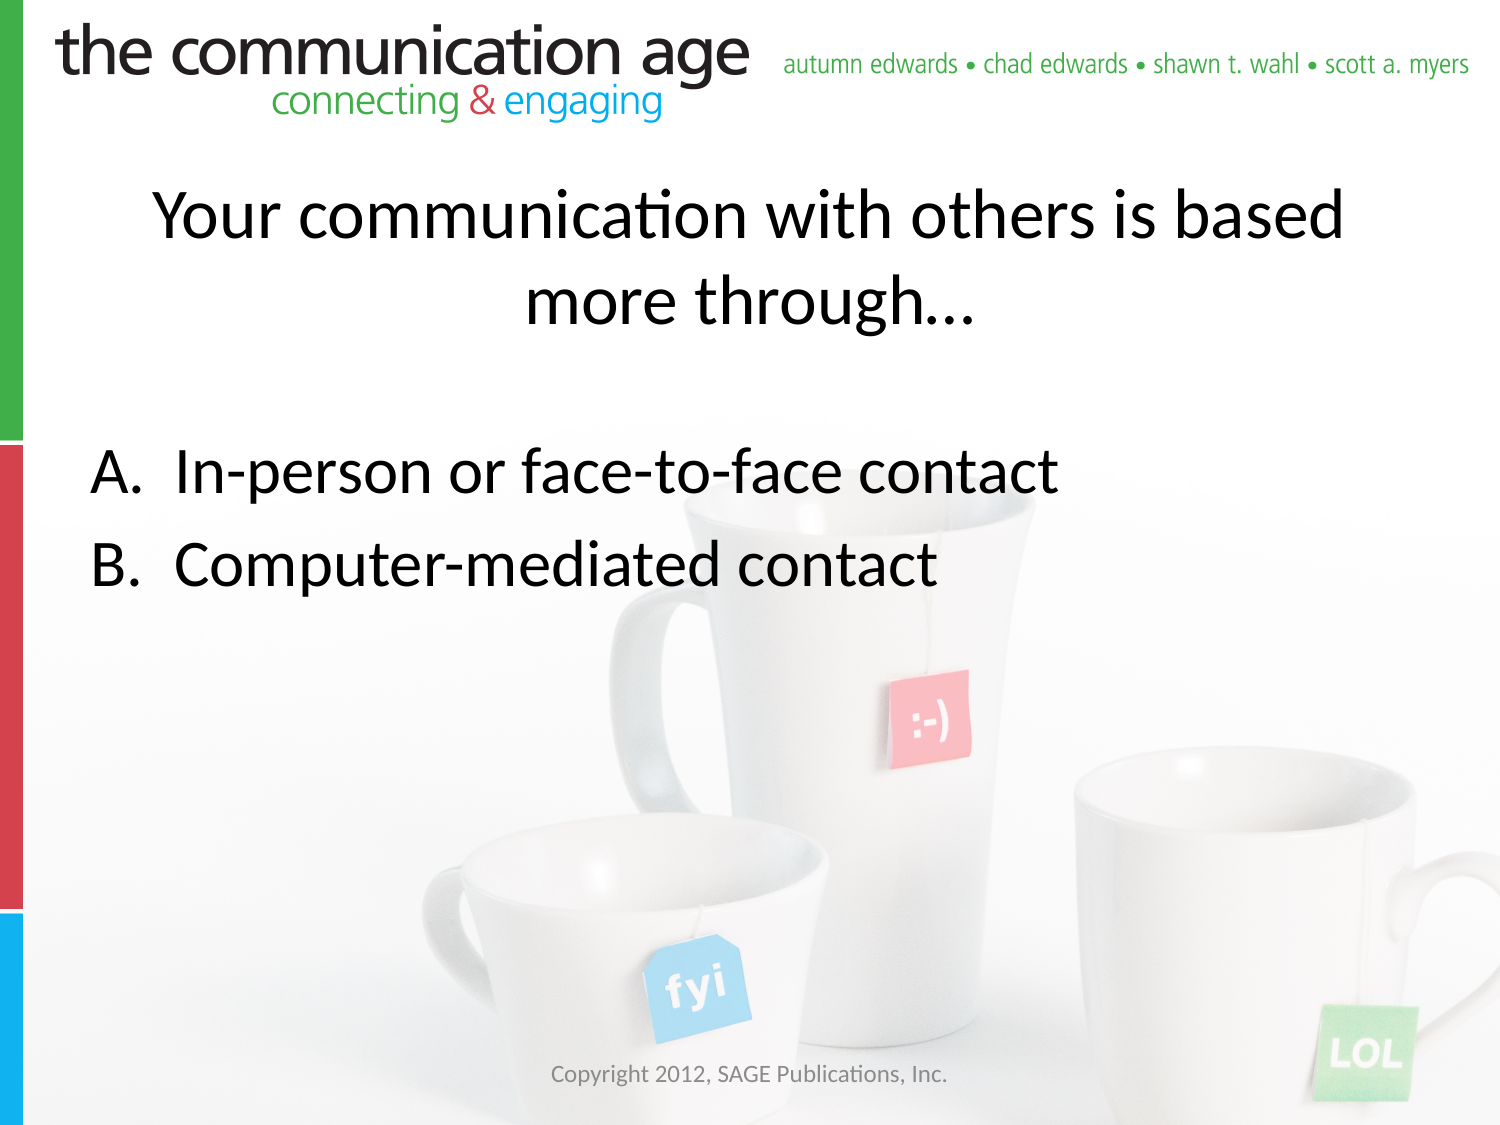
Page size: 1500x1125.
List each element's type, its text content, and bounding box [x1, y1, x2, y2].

footer Copyright 2012, SAGE Publications, Inc. [512, 1042, 988, 1103]
picture [0, 0, 1500, 1125]
title Your communication with others is based more through… [75, 159, 1425, 347]
list In-person or face-to-face contact Computer-mediated contact [75, 419, 1425, 1005]
